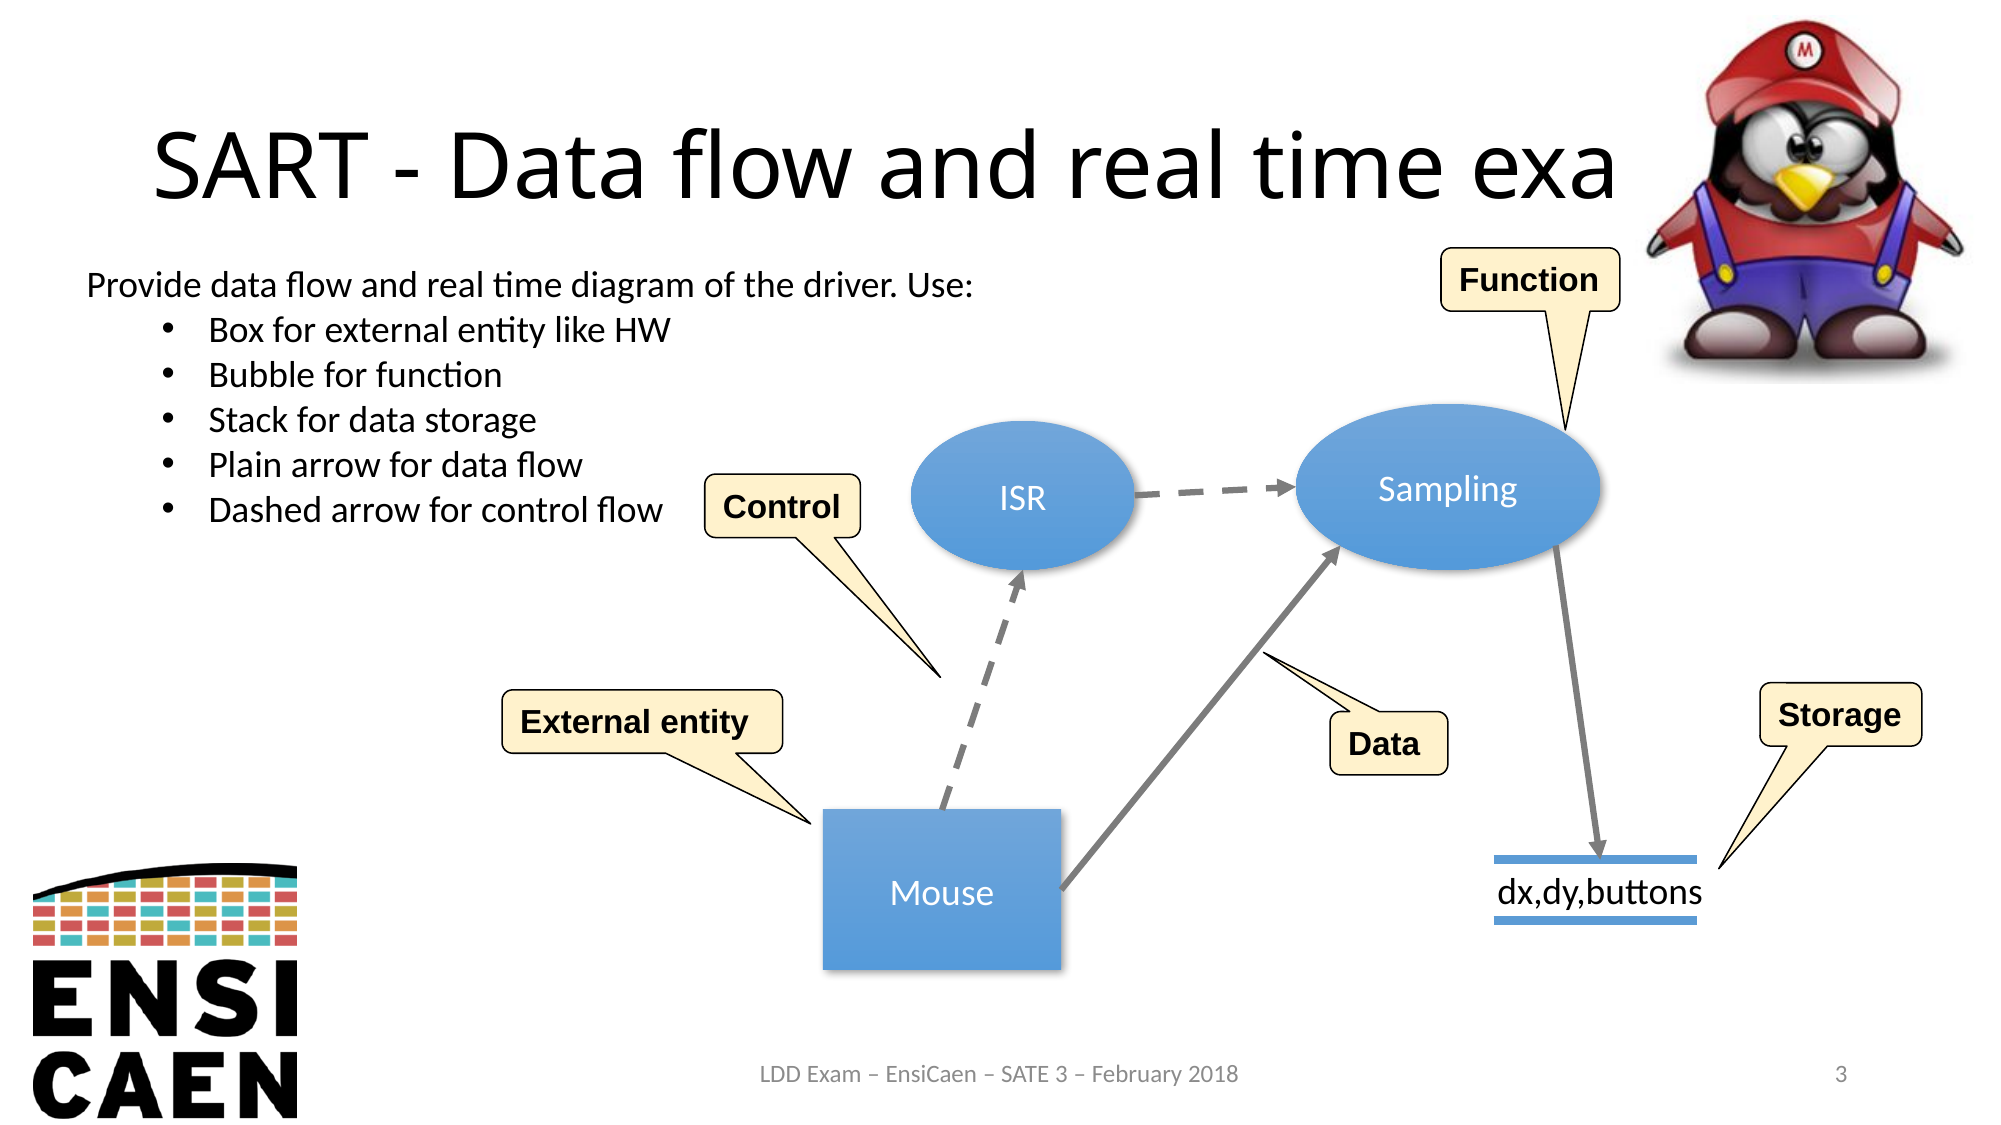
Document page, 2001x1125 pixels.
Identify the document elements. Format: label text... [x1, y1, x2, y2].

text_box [941, 569, 1023, 810]
title SART - Data flow and real time example [137, 59, 1622, 278]
text_box Storage [1724, 682, 1922, 859]
picture [33, 863, 297, 1119]
picture [1622, 15, 1992, 385]
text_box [1470, 859, 1730, 921]
text_box External entity [502, 689, 811, 824]
text_box Function [1440, 247, 1620, 427]
text_box Data [1341, 692, 1448, 775]
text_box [1061, 545, 1341, 890]
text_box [1555, 545, 1601, 860]
text_box Mouse [822, 809, 1062, 970]
text_box Provide data flow and real time diagram of the driver. Use: Box for external entity like HW Bubble for function Stack for data storage Plain arrow for data flow Dashed arrow for control flow [71, 252, 1280, 538]
slide_number 3 [1412, 1042, 1863, 1103]
text_box Sampling [1296, 403, 1601, 570]
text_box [1134, 486, 1296, 496]
footer LDD Exam – EnsiCaen – SATE 3 – February 2018 [662, 1042, 1338, 1103]
text_box ISR [931, 538, 1115, 570]
text_box Control [795, 538, 941, 678]
